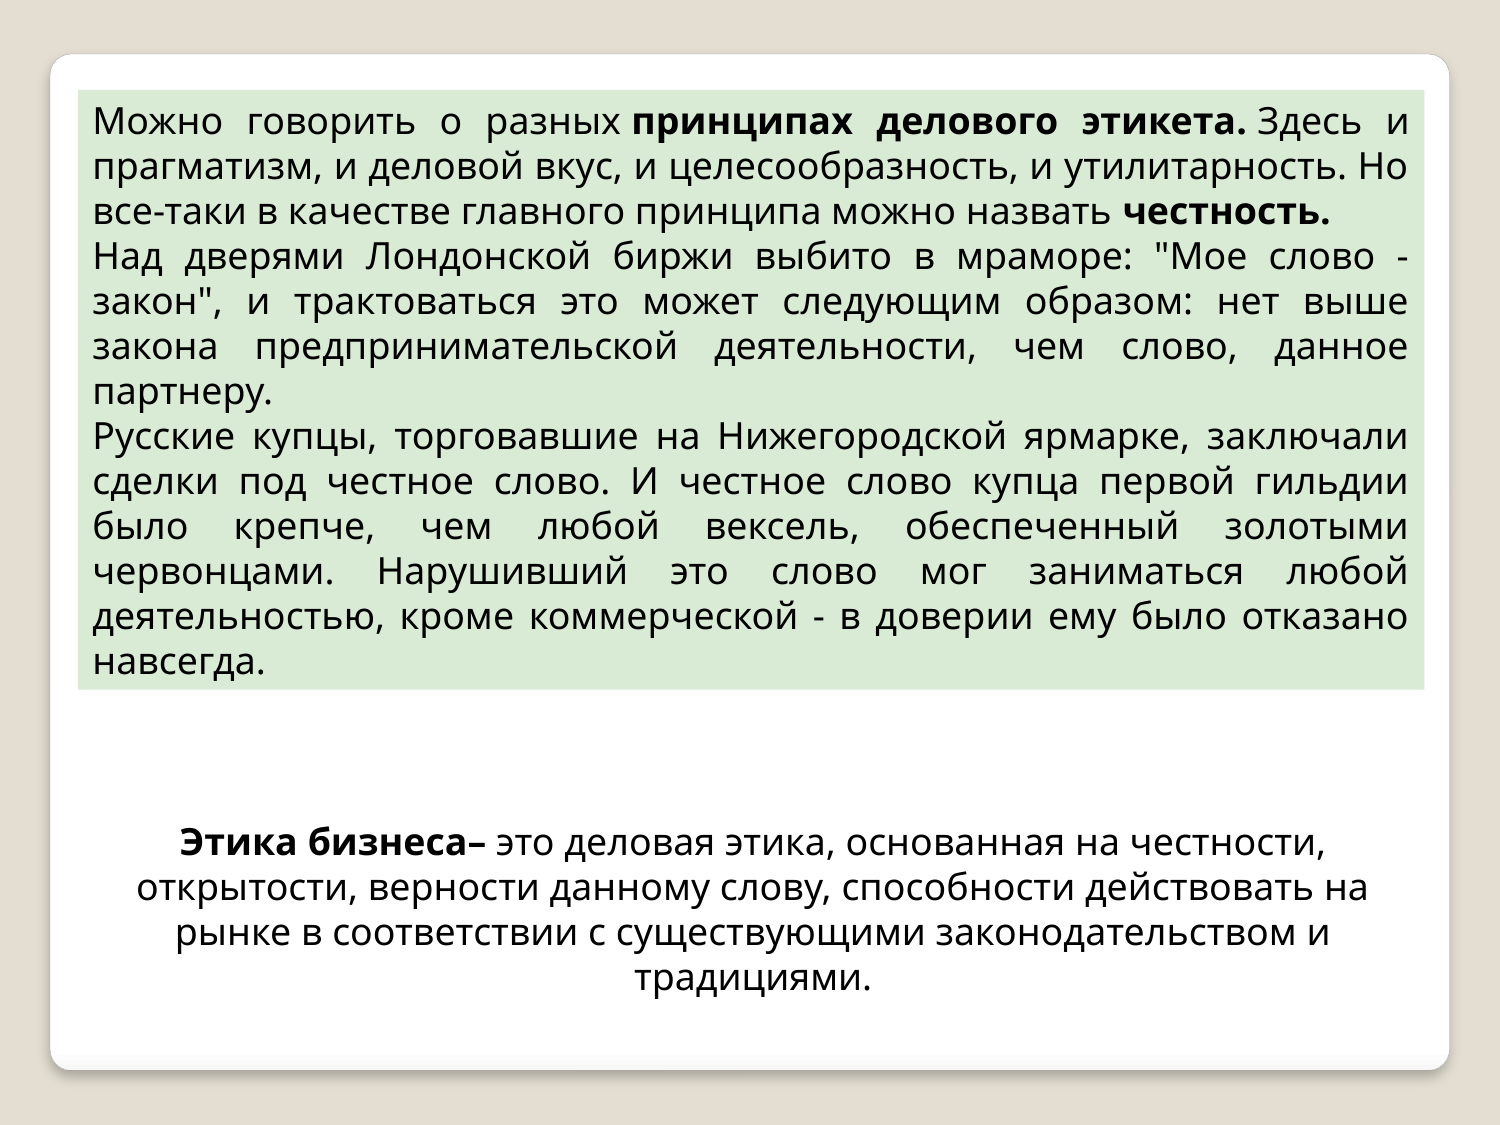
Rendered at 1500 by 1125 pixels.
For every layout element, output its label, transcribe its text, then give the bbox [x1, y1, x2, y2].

text_box Можно говорить о разных принципах делового этикета. Здесь и прагматизм, и деловой вкус, и целесообразность, и утилитарность. Но все-таки в качестве главного принципа можно назвать честность. Над дверями Лондонской биржи выбито в мраморе: "Мое слово - закон", и трактоваться это может следующим образом: нет выше закона предпринимательской деятельности, чем слово, данное партнеру. Русские купцы, торговавшие на Нижегородской ярмарке, заключали сделки под честное слово. И честное слово купца первой гильдии было крепче, чем любой вексель, обеспеченный золотыми червонцами. Нарушивший это слово мог заниматься любой деятельностью, кроме коммерческой - в доверии ему было отказано навсегда. [77, 89, 1425, 690]
text_box Этика бизнеса– это деловая этика, основанная на честности, открытости, верности данному слову, способности действовать на рынке в соответствии с существующими законодательством и традициями. [79, 810, 1427, 1006]
